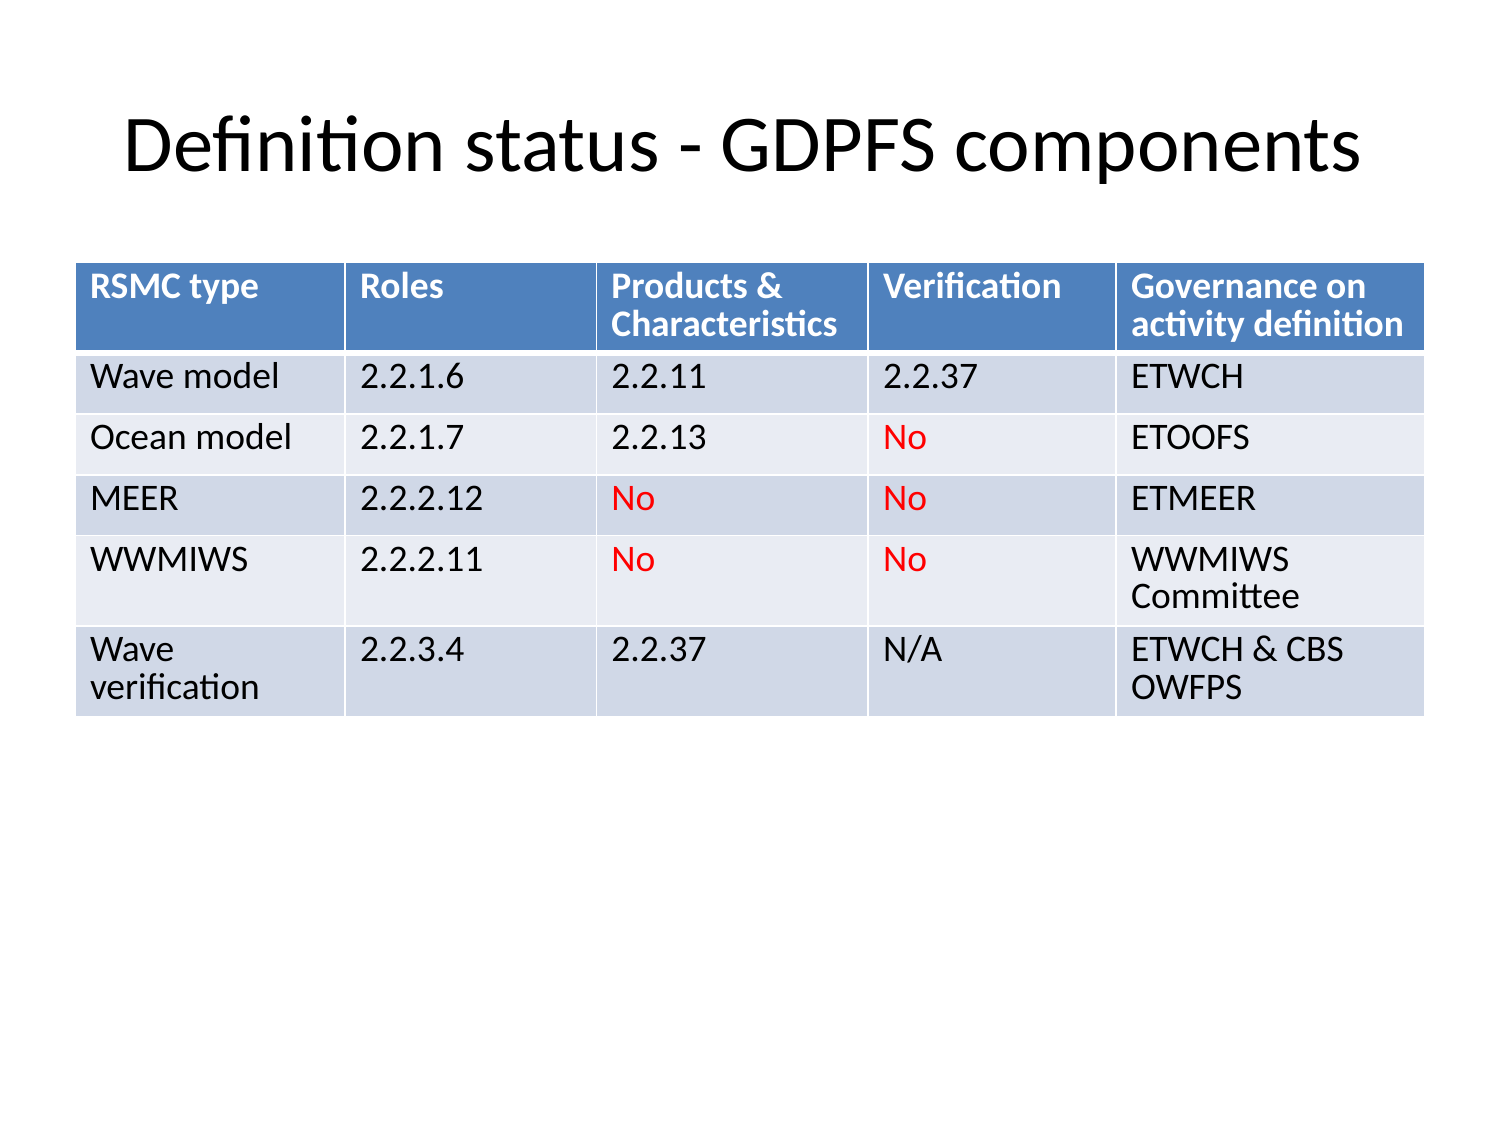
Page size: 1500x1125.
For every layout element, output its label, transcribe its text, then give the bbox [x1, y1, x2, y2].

table_cell ETMEER [1117, 476, 1424, 535]
table_cell No [869, 536, 1115, 625]
table_cell 2.2.3.4 [346, 627, 596, 716]
table_cell 2.2.2.12 [346, 476, 596, 535]
table_header Products & Characteristics [597, 263, 867, 350]
table_header Roles [346, 263, 596, 350]
table_cell ETWCH [1117, 356, 1424, 413]
table_cell 2.2.37 [597, 627, 867, 716]
table_cell MEER [76, 476, 344, 535]
table_header Governance on activity definition [1117, 263, 1424, 350]
table_cell 2.2.2.11 [346, 536, 596, 625]
table_cell Wave verification [76, 627, 344, 716]
table_cell ETWCH & CBS OWFPS [1117, 627, 1424, 716]
table_cell 2.2.1.7 [346, 415, 596, 474]
table_cell WWMIWS [76, 536, 344, 625]
title Definition status - GDPFS components [41, 45, 1447, 233]
table_cell 2.2.13 [597, 415, 867, 474]
table_cell No [869, 415, 1115, 474]
table_cell ETOOFS [1117, 415, 1424, 474]
table_cell 2.2.1.6 [346, 356, 596, 413]
table_cell N/A [869, 627, 1115, 716]
table_header RSMC type [76, 263, 344, 350]
table_cell 2.2.37 [869, 356, 1115, 413]
table_cell No [597, 476, 867, 535]
table_cell No [597, 536, 867, 625]
table_cell WWMIWS Committee [1117, 536, 1424, 625]
table_cell Ocean model [76, 415, 344, 474]
table_header Verification [869, 263, 1115, 350]
table_cell 2.2.11 [597, 356, 867, 413]
table_cell No [869, 476, 1115, 535]
table_cell Wave model [76, 356, 344, 413]
